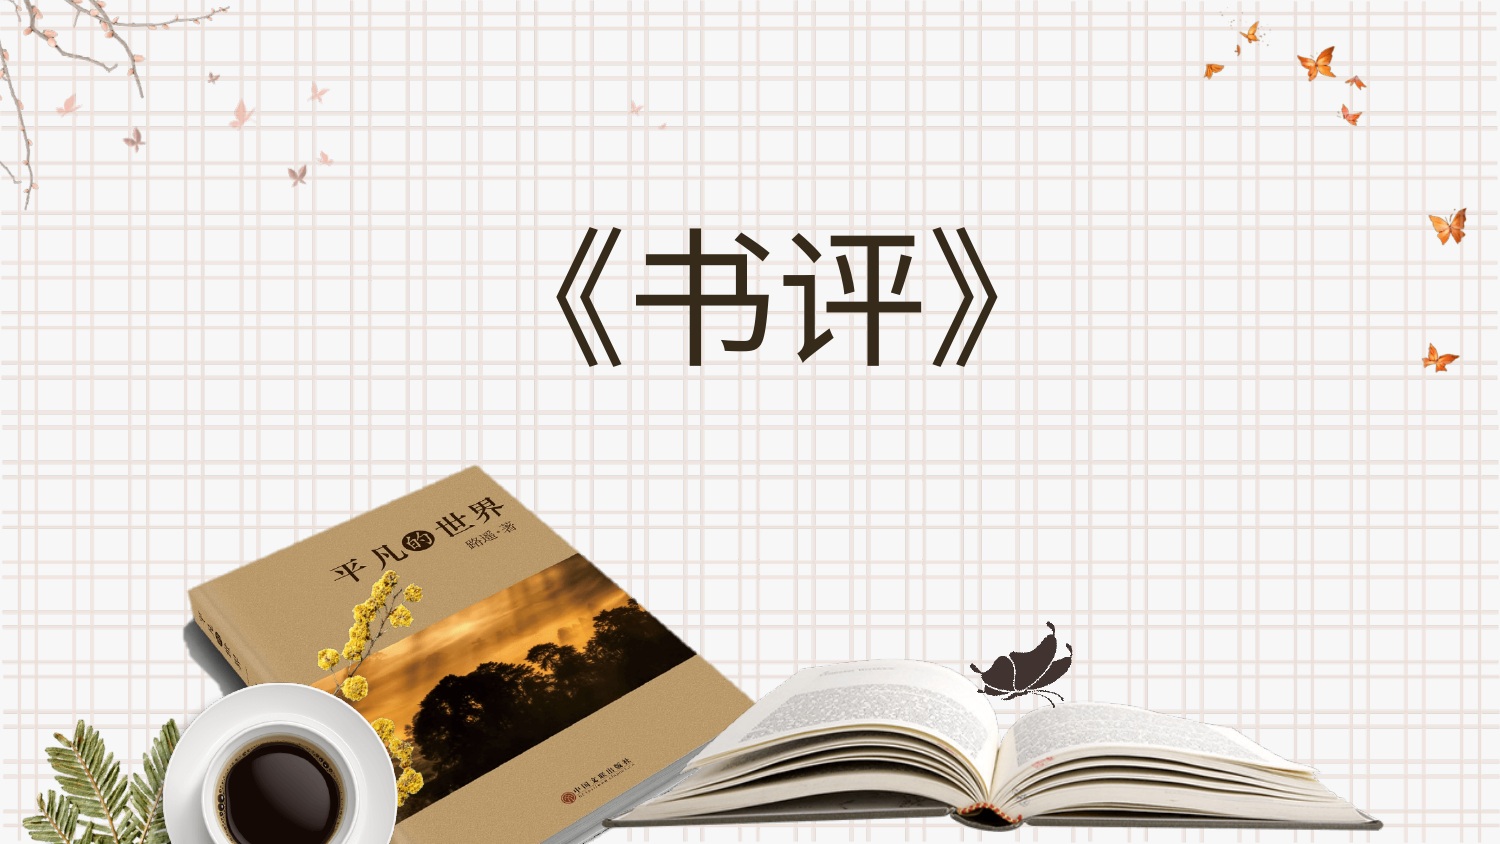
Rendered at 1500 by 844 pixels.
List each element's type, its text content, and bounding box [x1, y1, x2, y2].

text_box 《书评》 [125, 197, 1430, 395]
picture [0, 450, 1384, 844]
text_box [0, 0, 1500, 844]
